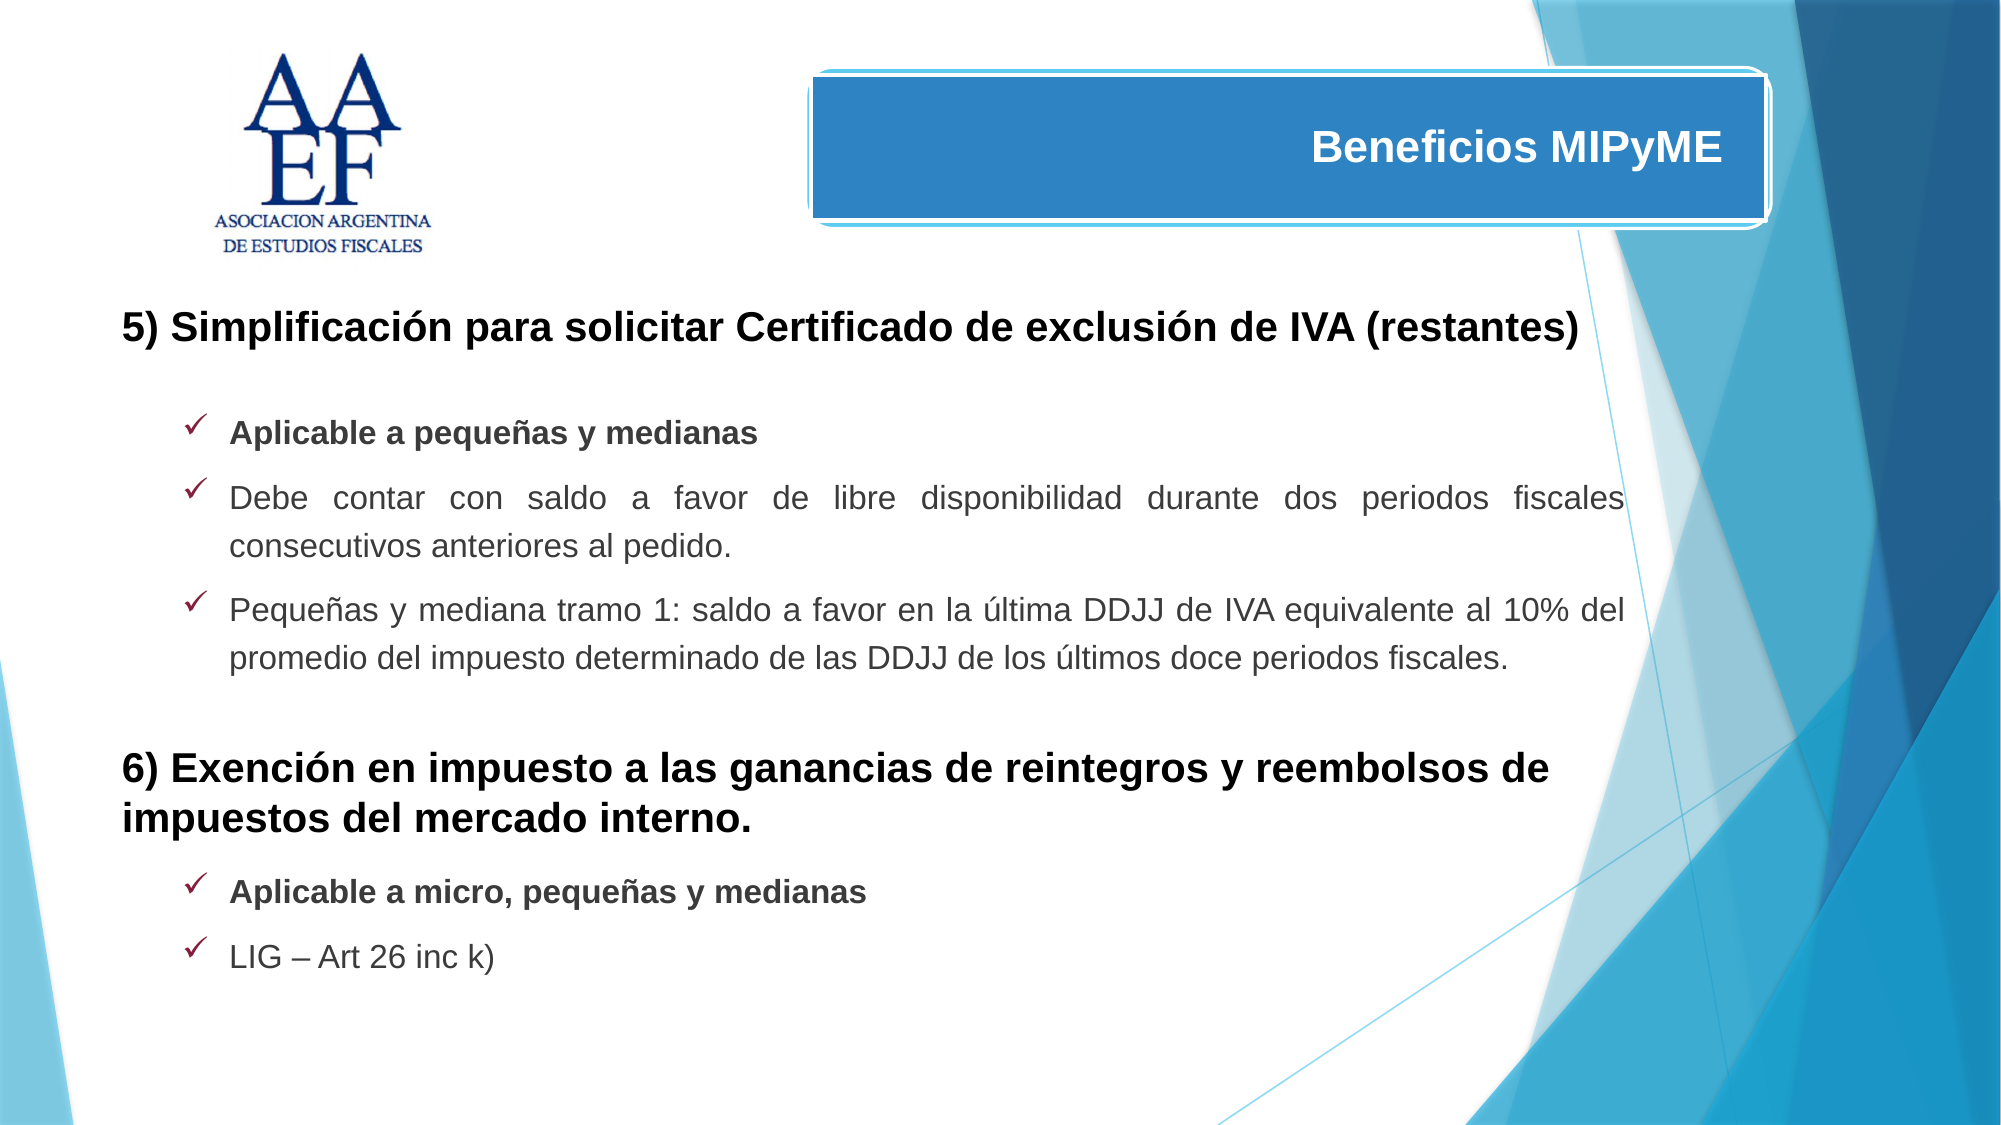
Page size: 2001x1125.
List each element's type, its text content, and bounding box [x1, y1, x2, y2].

text_box Aplicable a micro, pequeñas y medianas LIG – Art 26 inc k) [77, 855, 1642, 983]
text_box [805, 66, 1772, 229]
title 5) Simplificación para solicitar Certificado de exclusión de IVA (restantes) [106, 292, 1613, 400]
text_box Aplicable a pequeñas y medianas Debe contar con saldo a favor de libre disponibilidad durante dos periodos fiscales consecutivos anteriores al pedido. Pequeñas y mediana tramo 1: saldo a favor en la última DDJJ de IVA equivalente al 10% del promedio del impuesto determinado de las DDJJ de los últimos doce periodos fiscales. [77, 395, 1642, 684]
picture [209, 45, 434, 270]
text_box 6) Exención en impuesto a las ganancias de reintegros y reembolsos de impuestos del mercado interno. [106, 733, 1613, 842]
